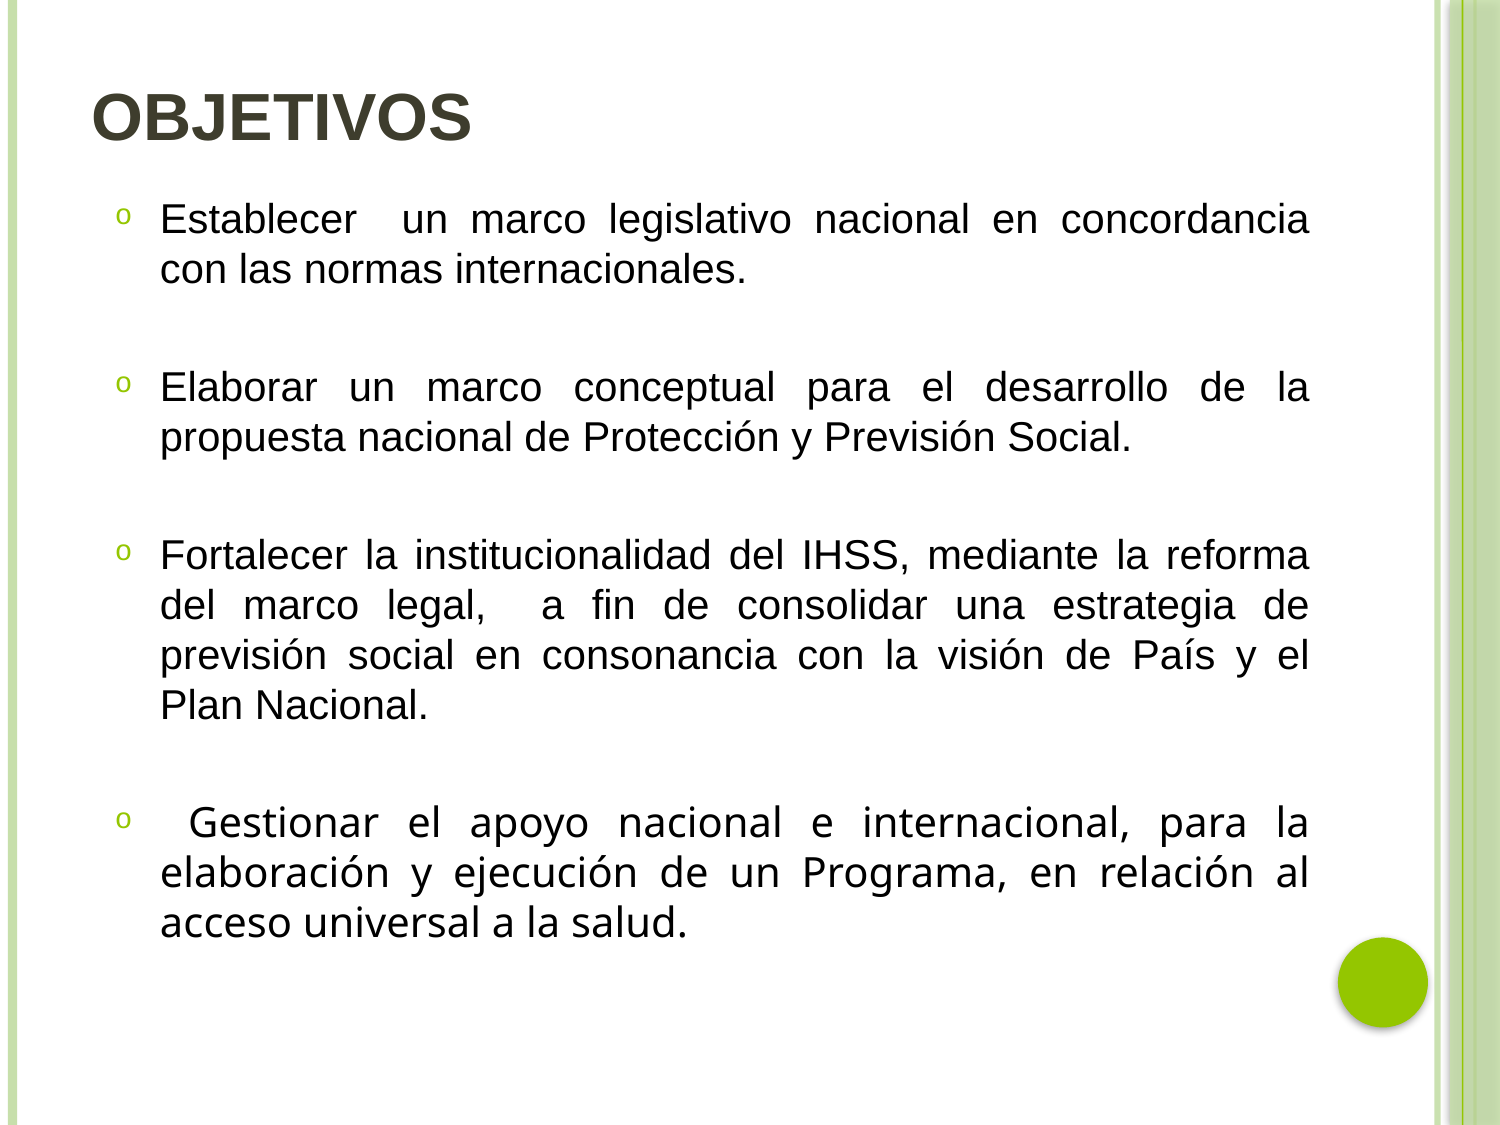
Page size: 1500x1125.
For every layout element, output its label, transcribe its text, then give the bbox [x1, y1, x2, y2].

title Objetivos [76, 30, 1302, 162]
list Establecer un marco legislativo nacional en concordancia con las normas internacionales. Elaborar un marco conceptual para el desarrollo de la propuesta nacional de Protección y Previsión Social. Fortalecer la institucionalidad del IHSS, mediante la reforma del marco legal, a fin de consolidar una estrategia de previsión social en consonancia con la visión de País y el Plan Nacional. Gestionar el apoyo nacional e internacional, para la elaboración y ejecución de un Programa, en relación al acceso universal a la salud. [100, 184, 1326, 1071]
